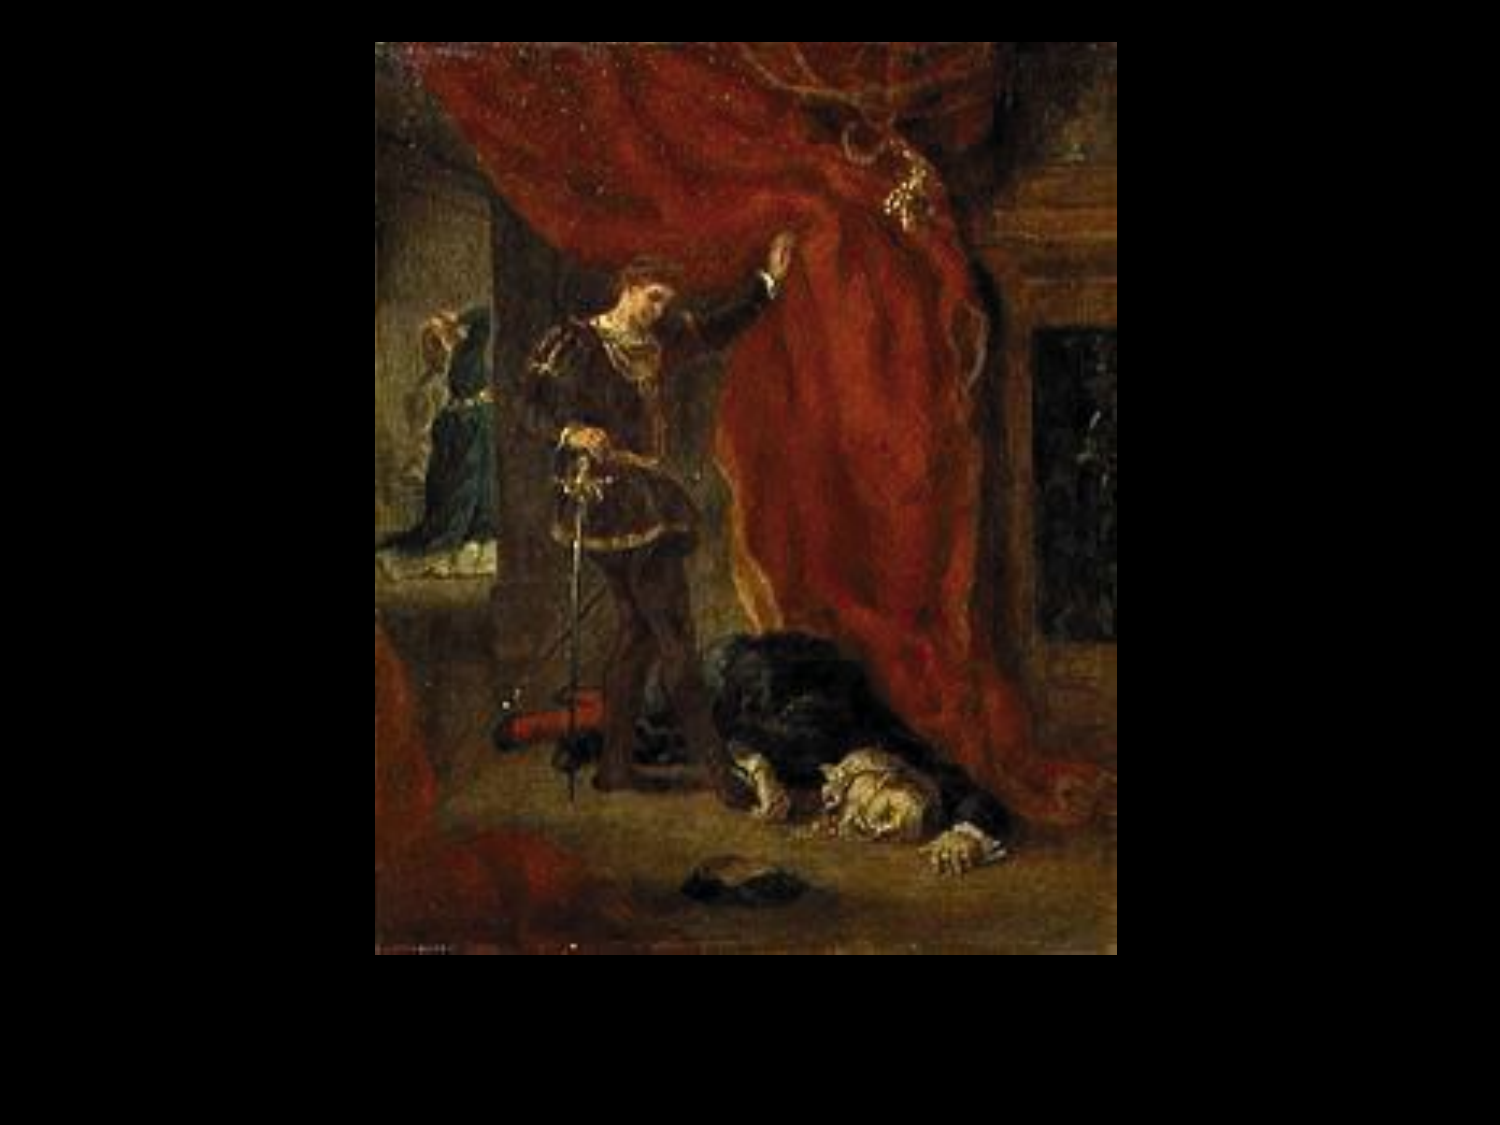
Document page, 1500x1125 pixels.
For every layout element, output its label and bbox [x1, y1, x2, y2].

list [375, 42, 1117, 955]
